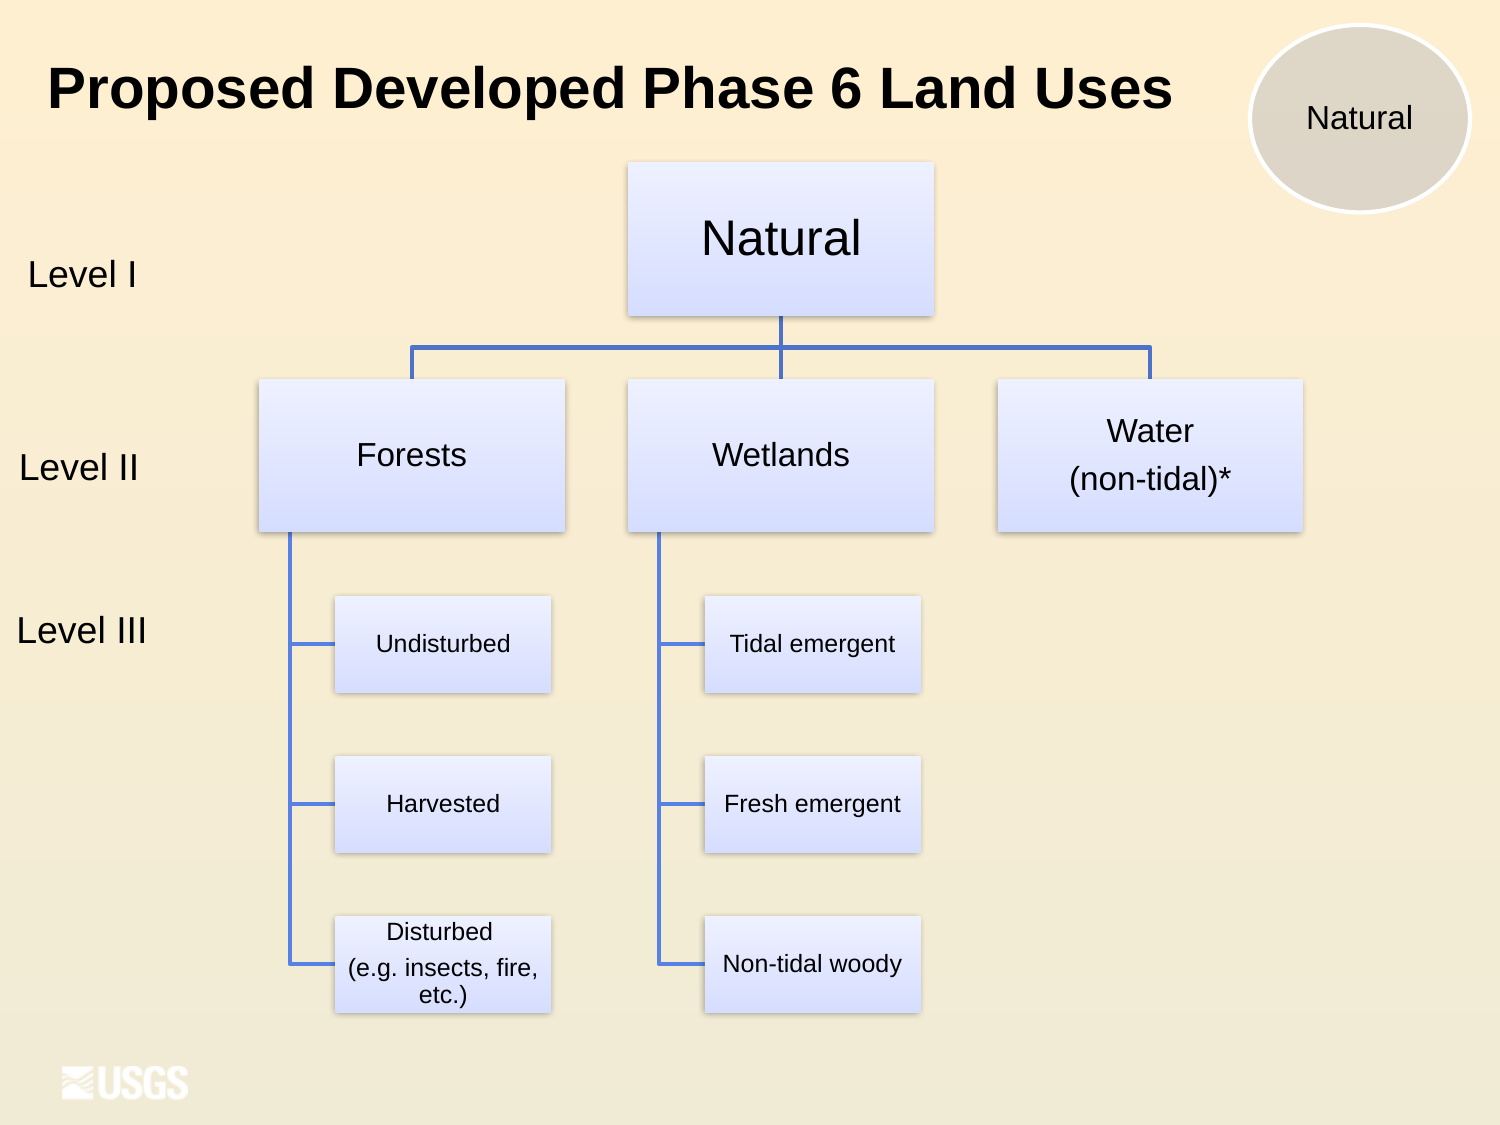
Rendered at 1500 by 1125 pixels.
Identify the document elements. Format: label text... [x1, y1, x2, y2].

text_box Level I [12, 242, 157, 303]
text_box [162, 162, 1401, 1013]
text_box Level III [1, 598, 157, 659]
text_box Level II [4, 435, 157, 496]
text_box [1249, 24, 1471, 213]
text_box Proposed Developed Phase 6 Land Uses [33, 43, 1190, 128]
